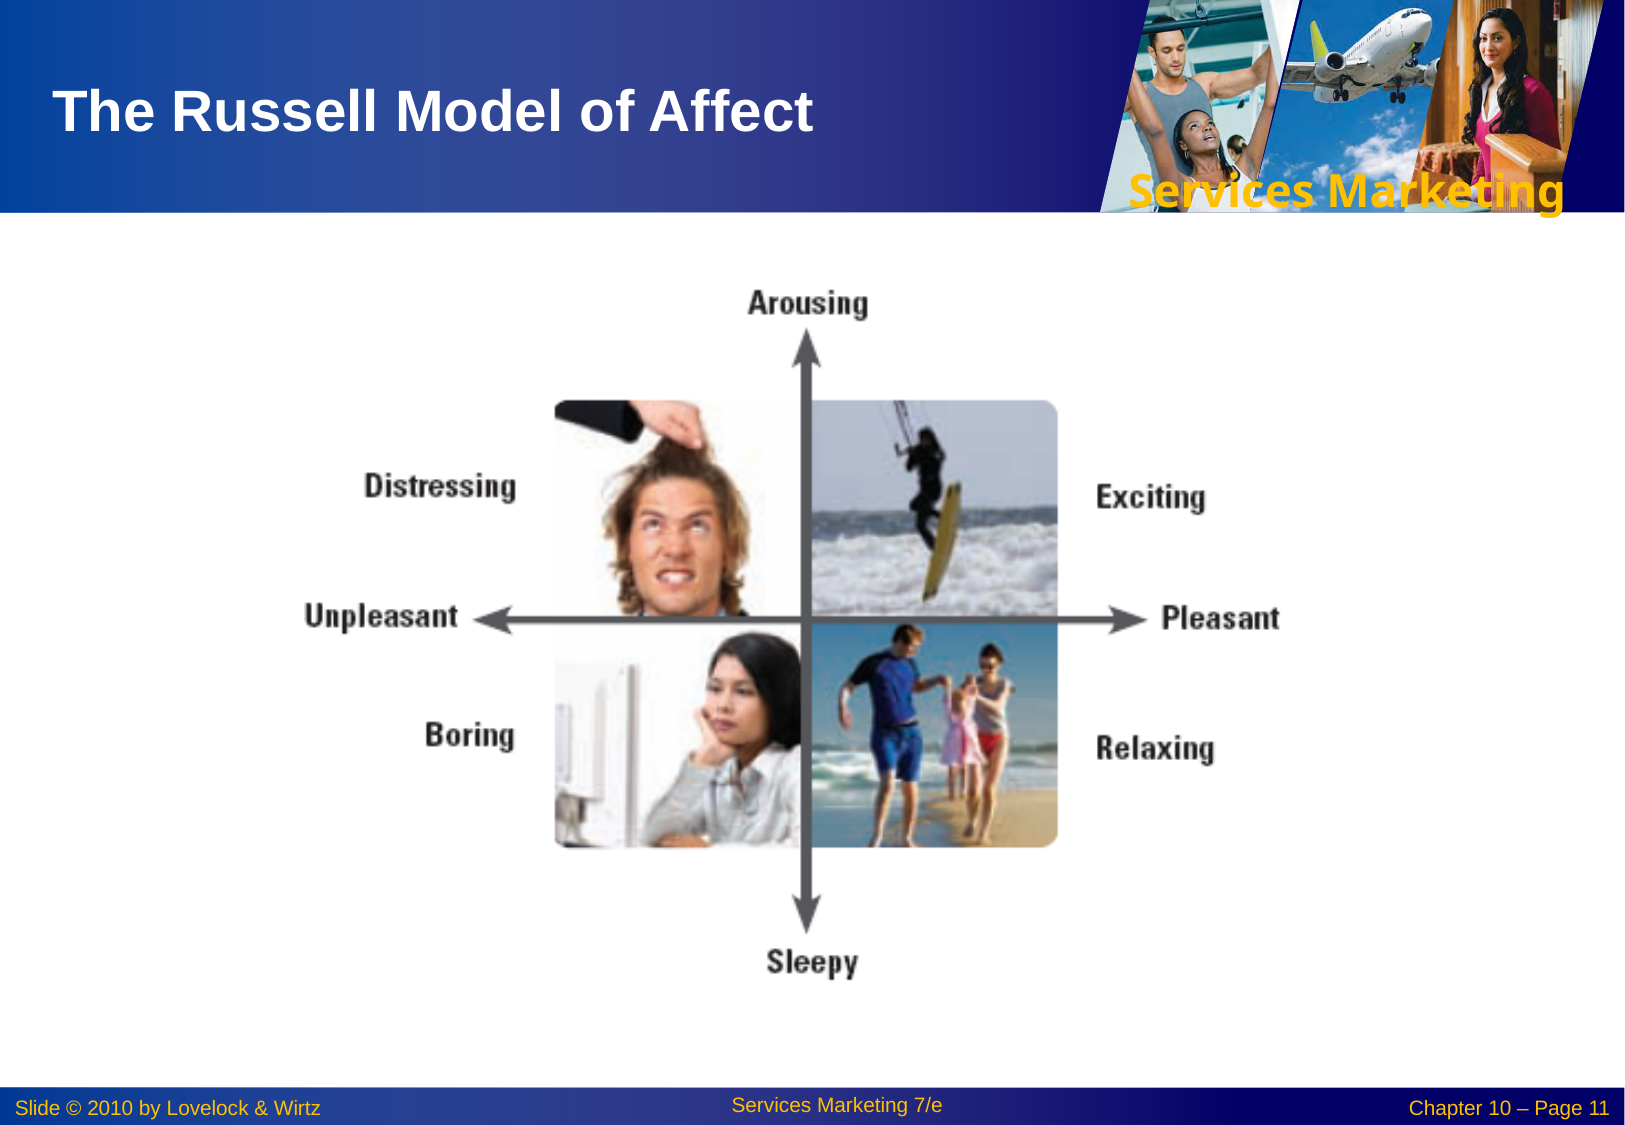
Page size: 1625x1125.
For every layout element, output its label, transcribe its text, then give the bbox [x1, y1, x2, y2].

picture [1100, 0, 1604, 213]
picture [1546, 187, 1556, 202]
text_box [249, 262, 1313, 1013]
picture [1162, 186, 1172, 192]
title The Russell Model of Affect [36, 37, 1088, 176]
